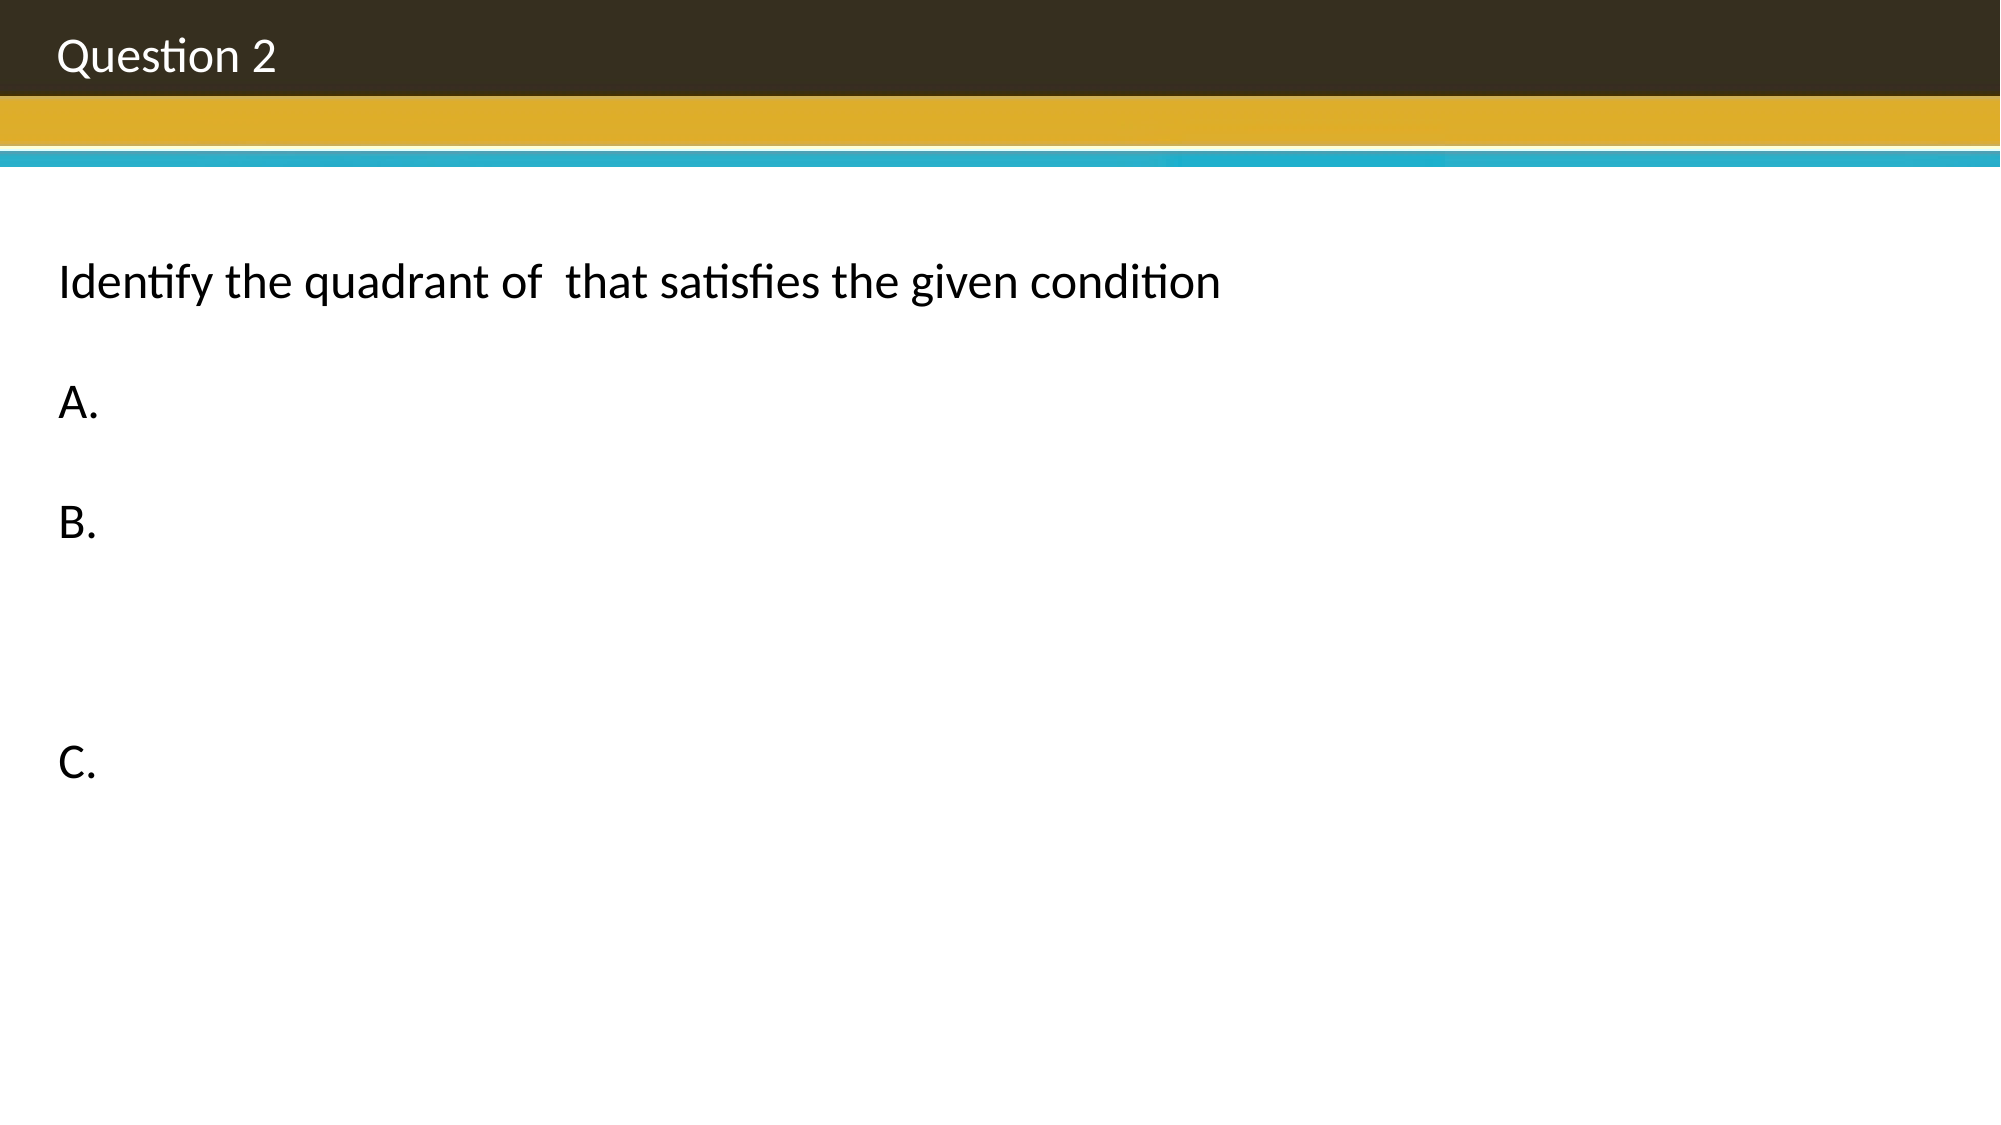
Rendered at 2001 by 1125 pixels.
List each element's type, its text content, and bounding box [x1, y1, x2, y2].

picture [0, 0, 2000, 167]
text_box Question 2 [41, 14, 293, 90]
